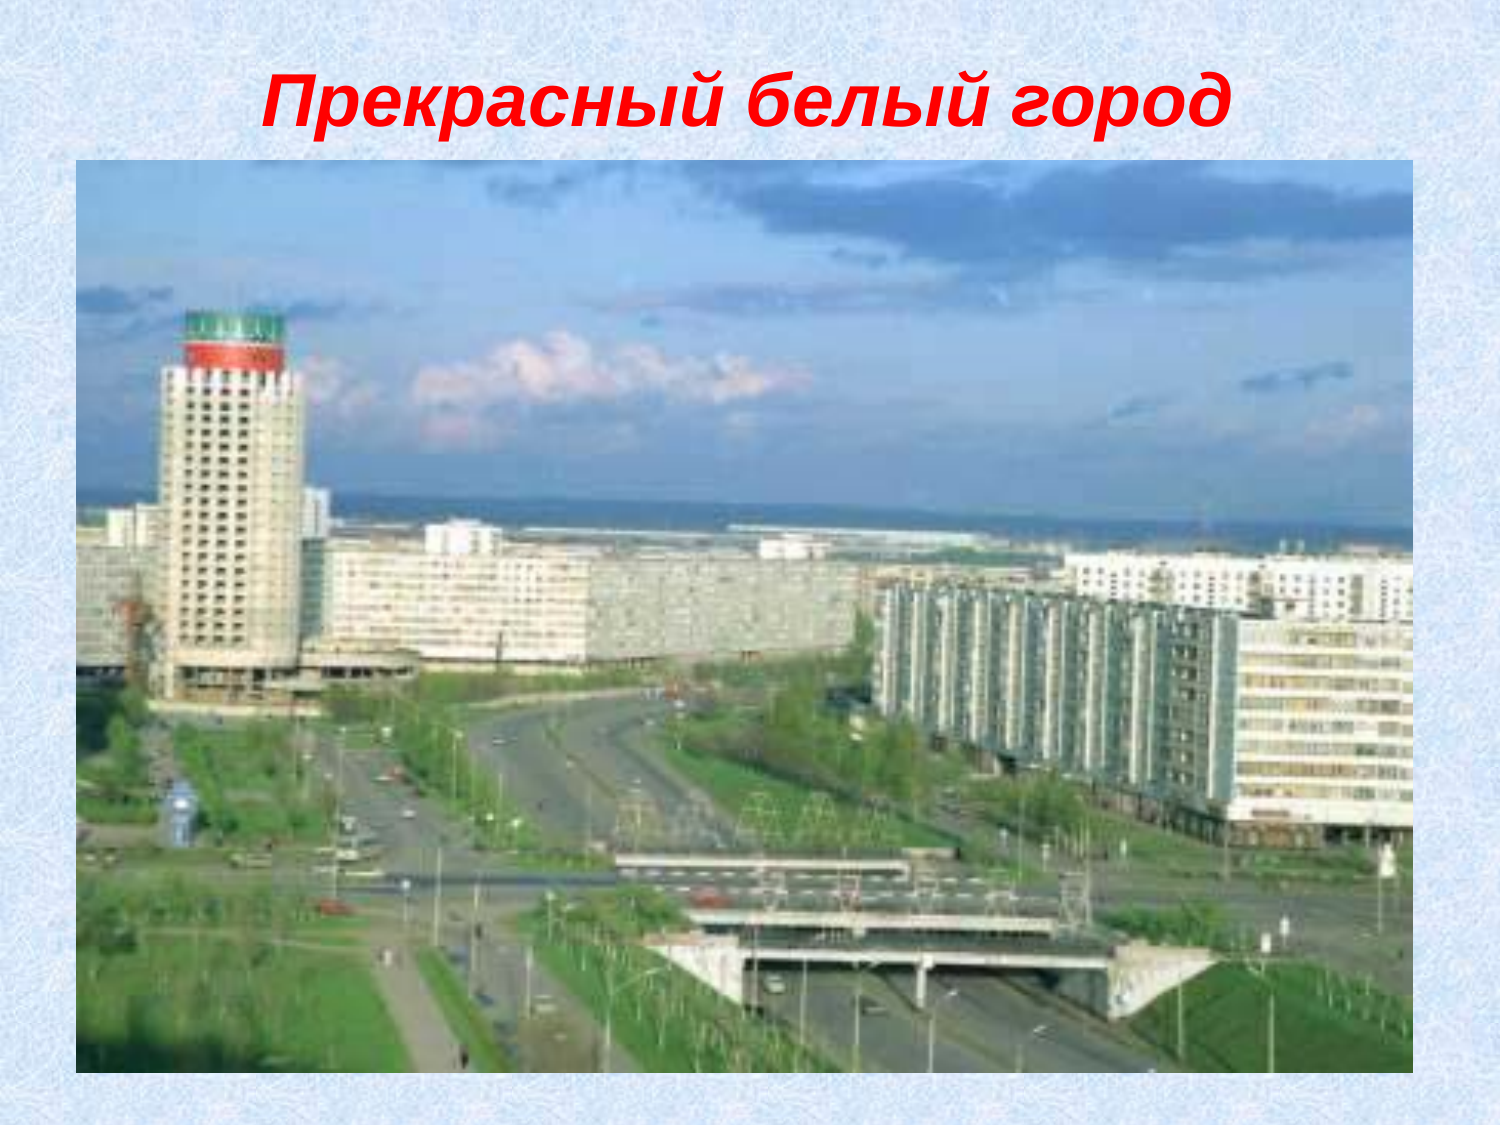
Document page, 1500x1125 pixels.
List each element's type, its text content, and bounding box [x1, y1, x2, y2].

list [76, 160, 1413, 1074]
picture [0, 0, 1500, 1125]
title Прекрасный белый город [135, 30, 1361, 152]
